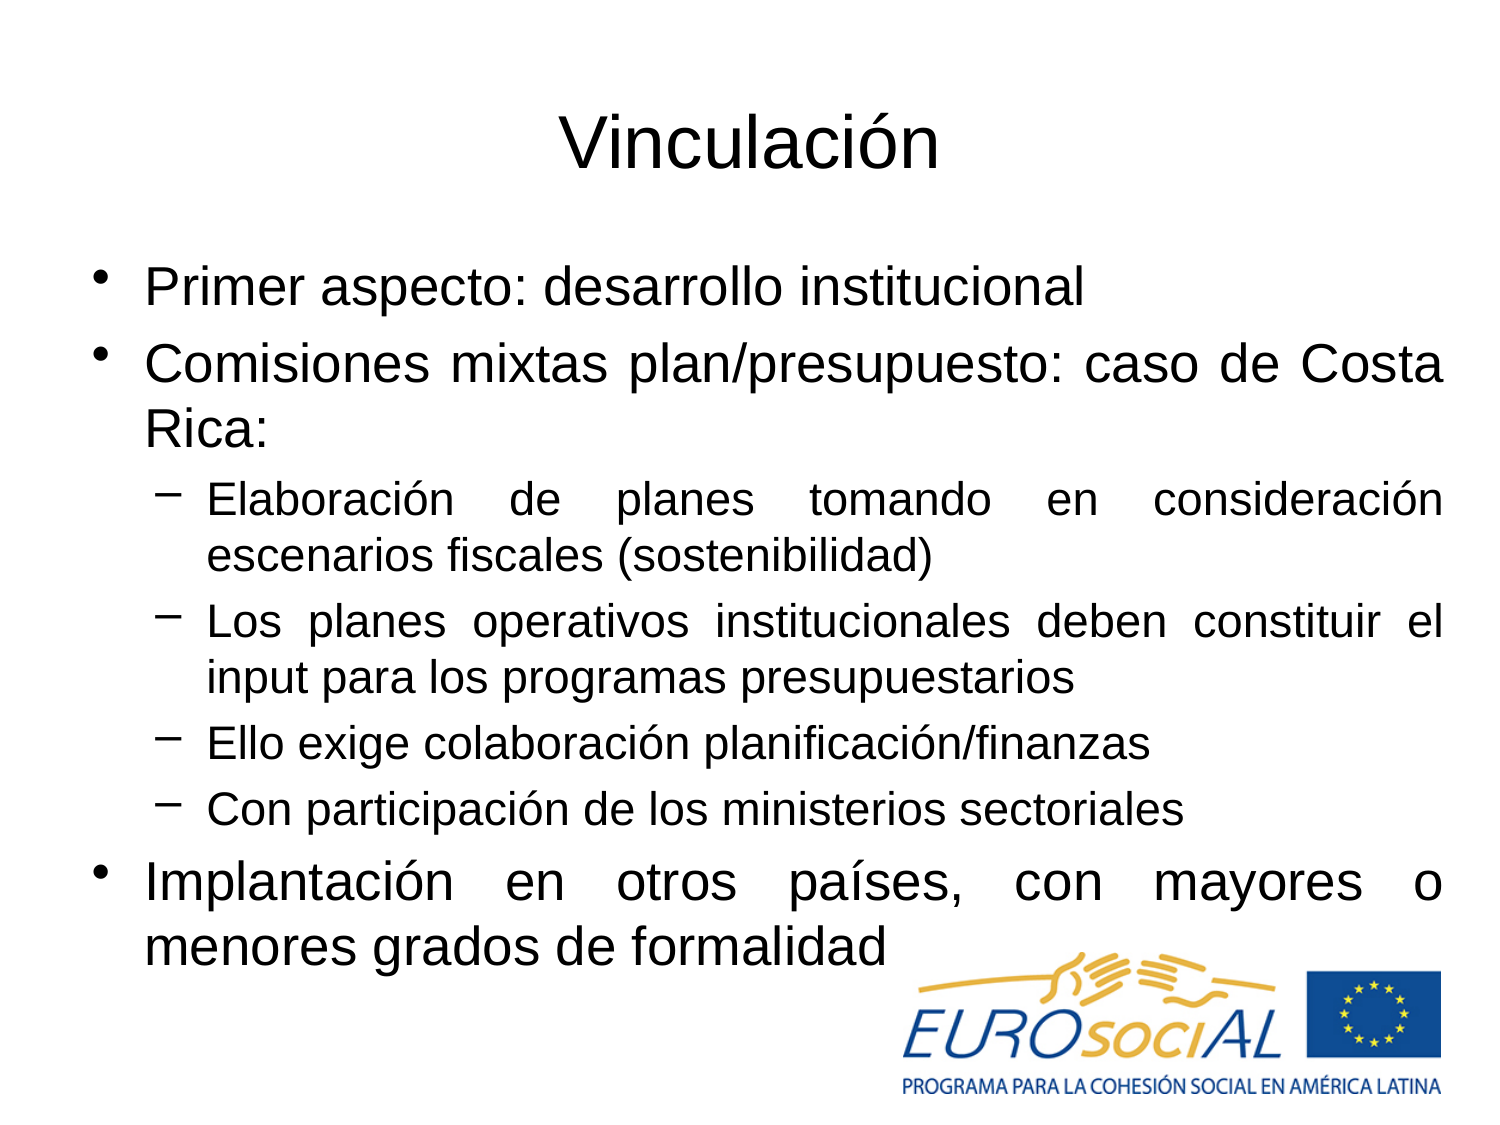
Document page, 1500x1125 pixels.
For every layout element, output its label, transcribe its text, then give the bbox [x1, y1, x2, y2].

picture [903, 951, 1441, 1095]
list Primer aspecto: desarrollo institucional Comisiones mixtas plan/presupuesto: caso de Costa Rica: Elaboración de planes tomando en consideración escenarios fiscales (sostenibilidad) Los planes operativos institucionales deben constituir el input para los programas presupuestarios Ello exige colaboración planificación/finanzas Con participación de los ministerios sectoriales Implantación en otros países, con mayores o menores grados de formalidad [76, 243, 1461, 987]
title Vinculación [74, 44, 1426, 233]
